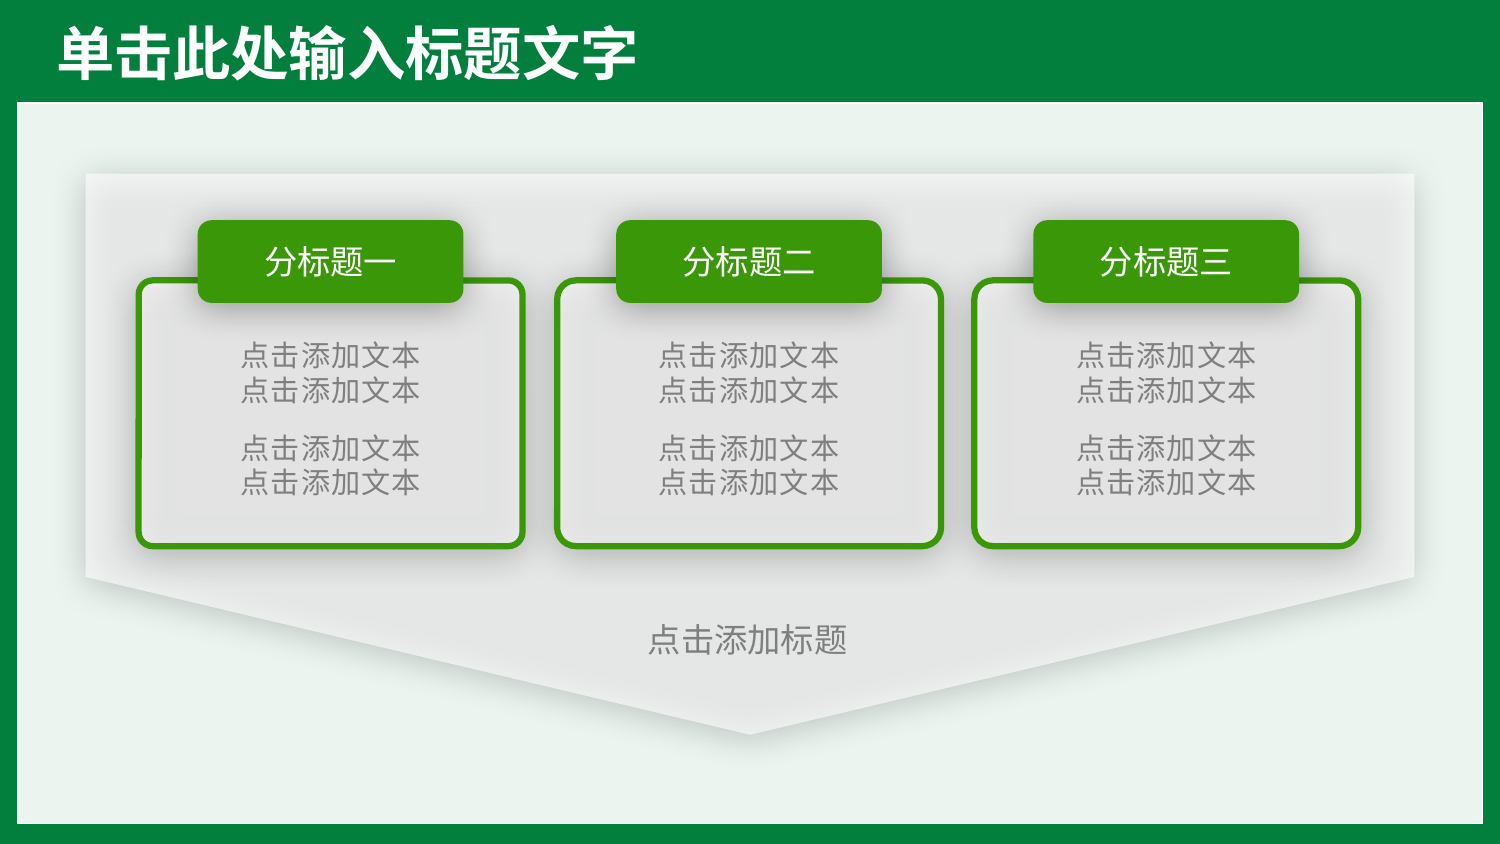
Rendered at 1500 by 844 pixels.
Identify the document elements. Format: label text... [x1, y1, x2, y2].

text_box [973, 279, 1359, 547]
text_box [556, 279, 942, 547]
text_box 分标题二 [631, 231, 867, 292]
text_box 点击添加文本 点击添加文本 [144, 329, 518, 415]
text_box 点击添加文本 点击添加文本 [979, 422, 1353, 508]
text_box 点击添加文本 点击添加文本 [562, 329, 936, 415]
text_box 分标题三 [1048, 231, 1285, 292]
text_box [84, 172, 1416, 736]
text_box [615, 219, 883, 304]
text_box [1032, 219, 1300, 304]
text_box [137, 279, 524, 547]
text_box 点击添加文本 点击添加文本 [144, 422, 518, 508]
text_box 点击添加文本 点击添加文本 [562, 422, 936, 508]
text_box 分标题一 [217, 231, 444, 292]
text_box [196, 219, 465, 304]
text_box 点击添加标题 [492, 611, 1003, 667]
text_box 点击添加文本 点击添加文本 [979, 329, 1353, 415]
